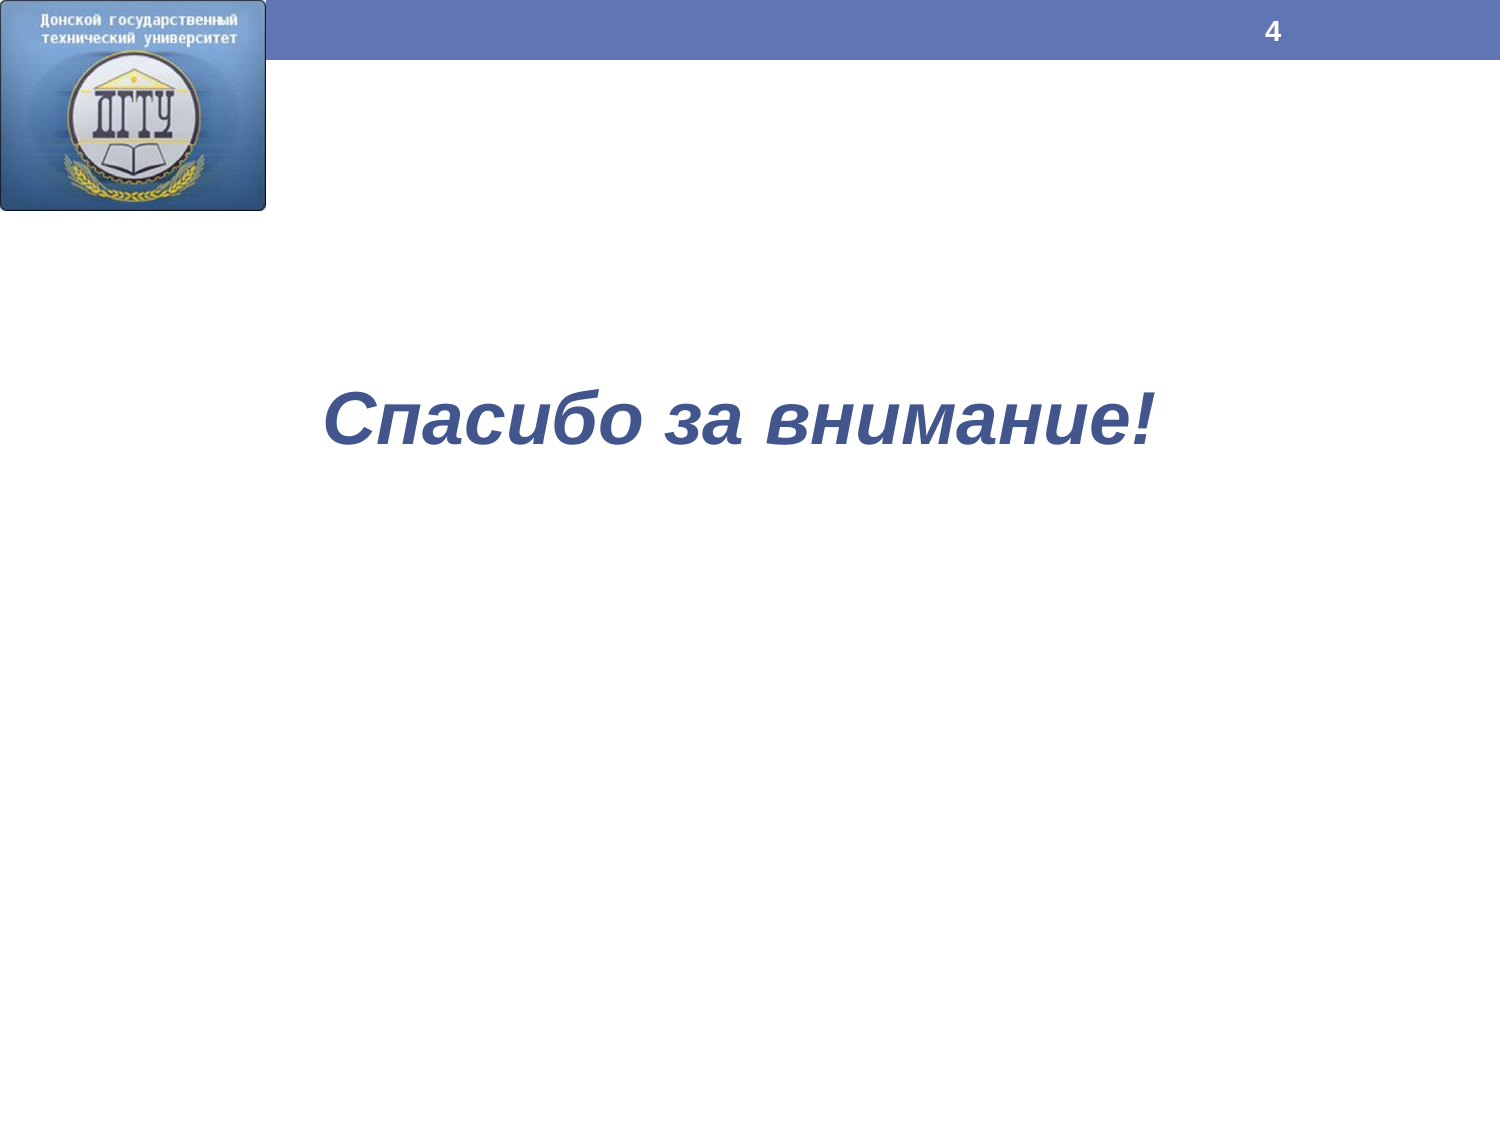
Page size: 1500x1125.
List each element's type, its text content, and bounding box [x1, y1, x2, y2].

slide_number 4 [1250, 3, 1425, 57]
list Спасибо за внимание! [64, 361, 1415, 917]
picture [0, 0, 266, 211]
